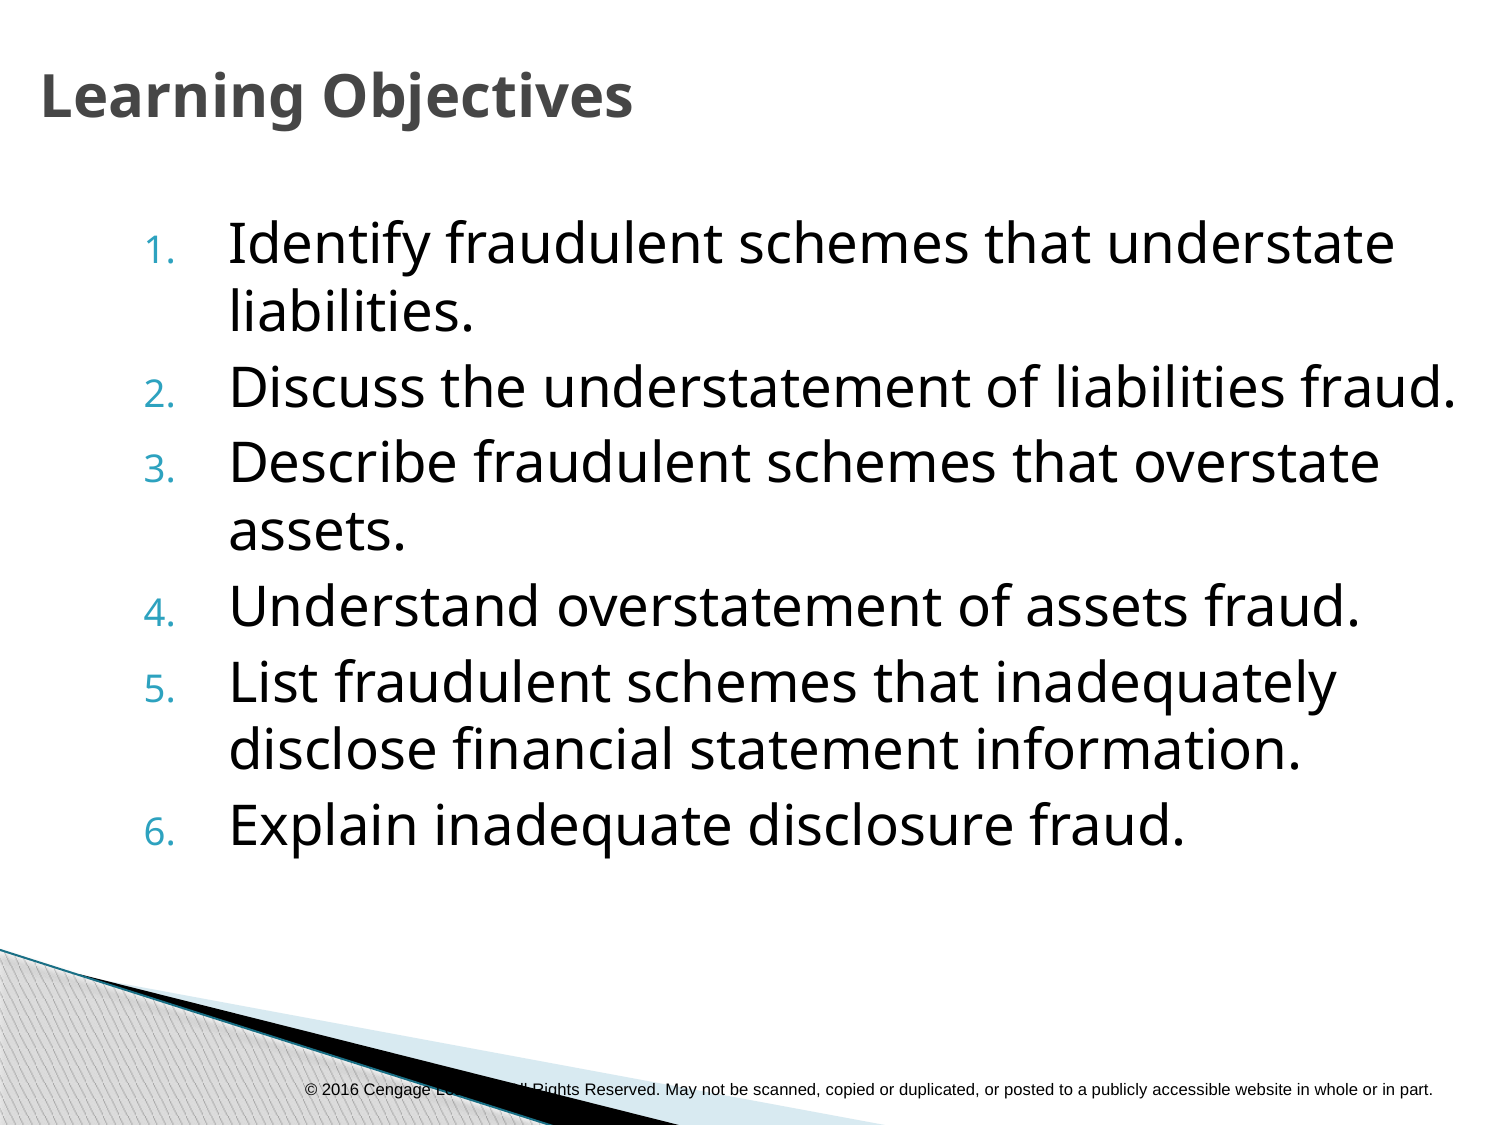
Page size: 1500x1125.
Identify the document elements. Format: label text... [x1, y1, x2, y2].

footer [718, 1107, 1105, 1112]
list Identify fraudulent schemes that understate liabilities. Discuss the understatement of liabilities fraud. Describe fraudulent schemes that overstate assets. Understand overstatement of assets fraud. List fraudulent schemes that inadequately disclose financial statement information. Explain inadequate disclosure fraud. [110, 200, 1499, 1013]
text_box © 2016 Cengage Learning. All Rights Reserved. May not be scanned, copied or duplicated, or posted to a publicly accessible website in whole or in part. [37, 1018, 1450, 1107]
title Learning Objectives [24, 50, 1450, 138]
